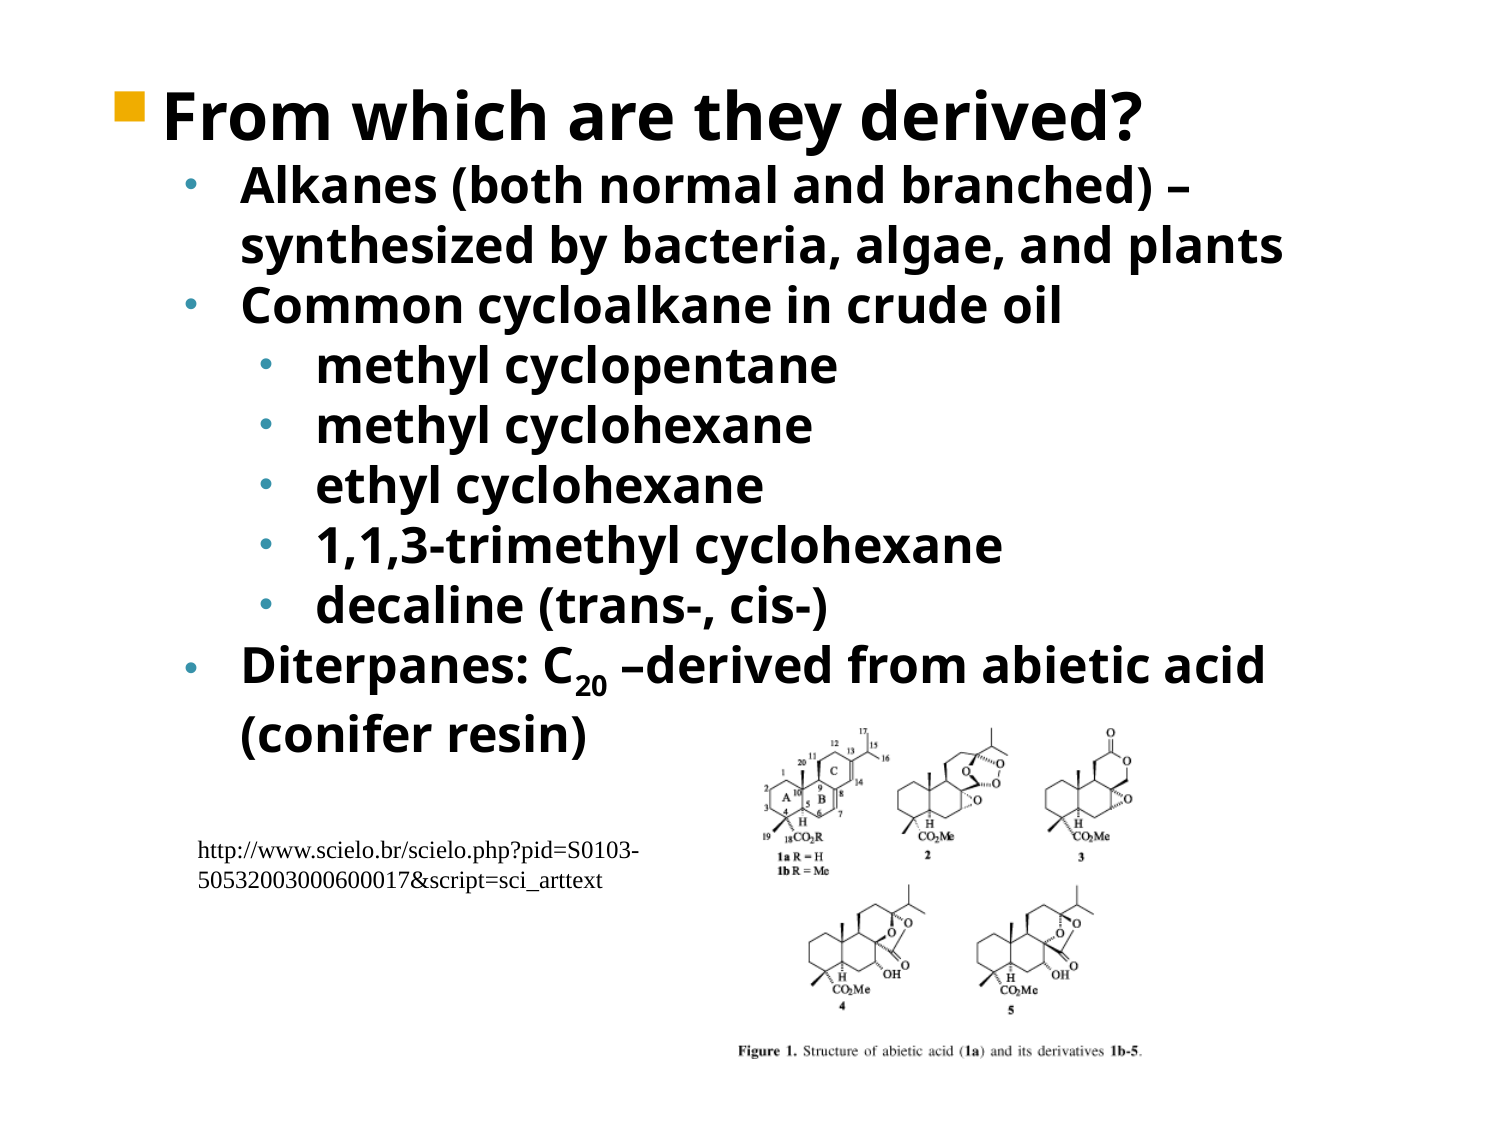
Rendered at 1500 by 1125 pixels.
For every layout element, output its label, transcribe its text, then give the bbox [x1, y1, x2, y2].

text_box From which are they derived? Alkanes (both normal and branched) – synthesized by bacteria, algae, and plants Common cycloalkane in crude oil methyl cyclopentane methyl cyclohexane ethyl cyclohexane 1,1,3-trimethyl cyclohexane decaline (trans-, cis-) Diterpanes: C20 –derived from abietic acid (conifer resin) [74, 66, 1425, 1071]
picture [738, 727, 1142, 1059]
text_box http://www.scielo.br/scielo.php?pid=S0103-50532003000600017&script=sci_arttext [182, 826, 719, 901]
